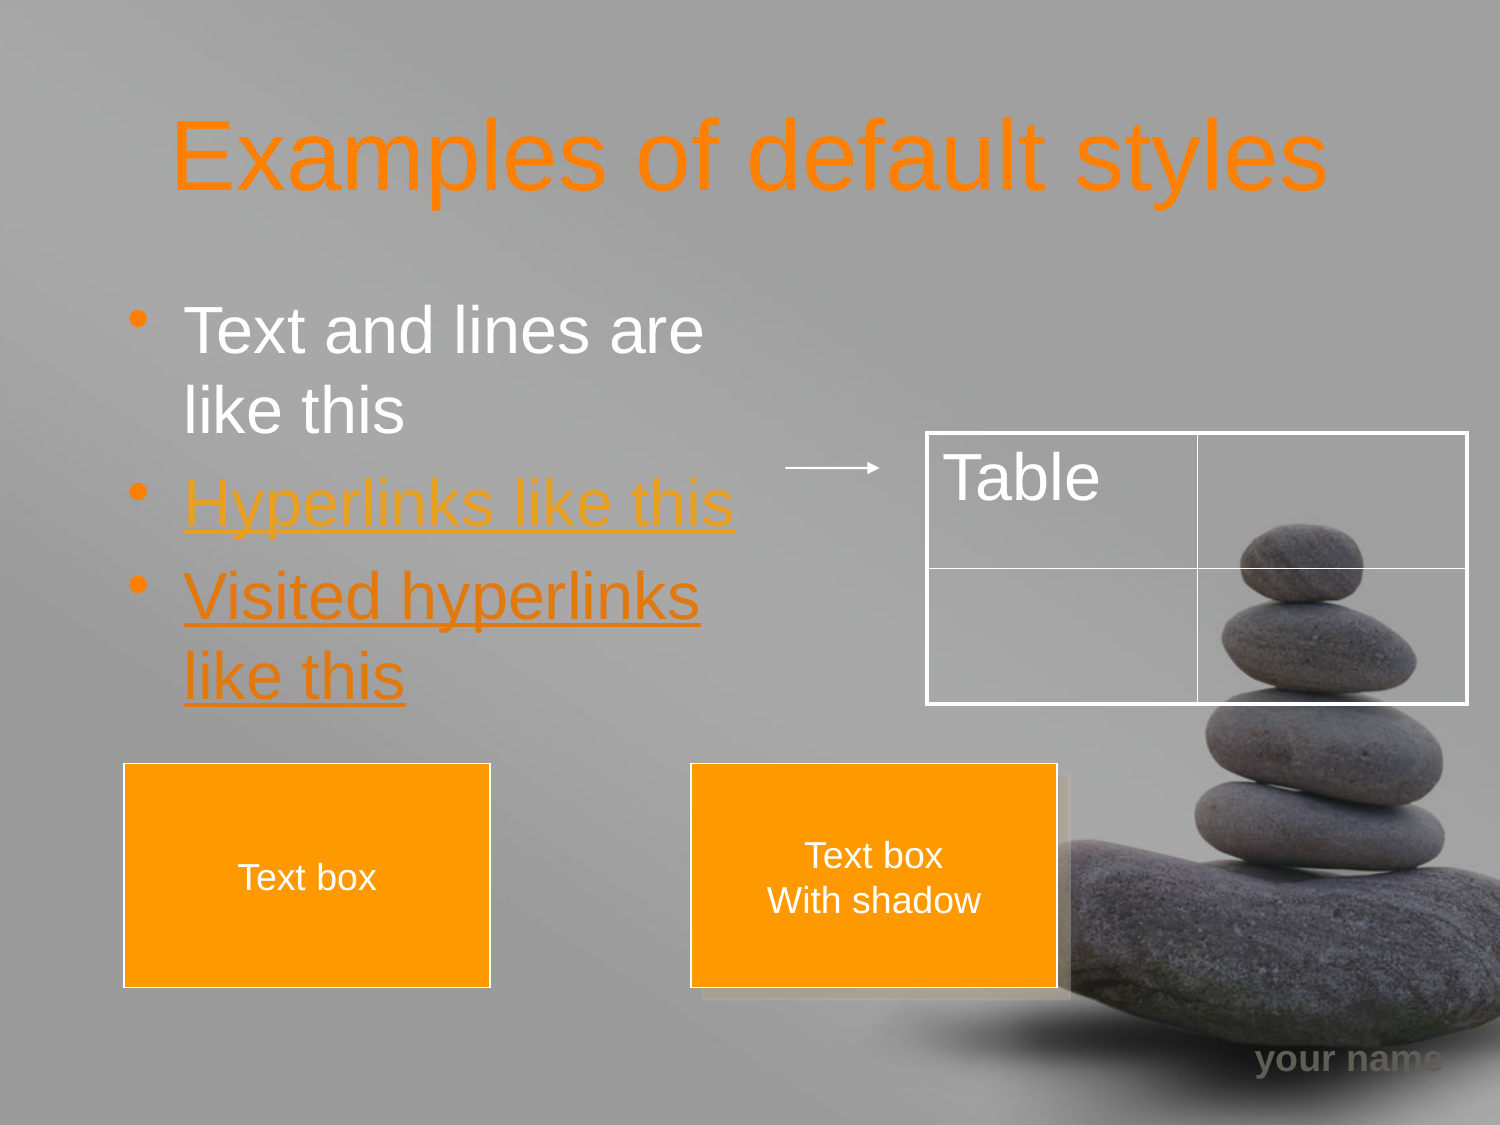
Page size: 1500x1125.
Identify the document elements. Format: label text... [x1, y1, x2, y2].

table_cell [929, 569, 1197, 702]
text_box Text box With shadow [690, 763, 1057, 988]
table_header [1198, 435, 1465, 568]
text_box Text box [123, 763, 490, 988]
picture [0, 0, 1500, 1125]
table_header Table [929, 435, 1197, 568]
table_cell [1198, 569, 1465, 702]
title Examples of default styles [75, 45, 1425, 256]
text_box [785, 461, 880, 475]
list Text and lines are like this Hyperlinks like this Visited hyperlinks like this [112, 278, 757, 1005]
